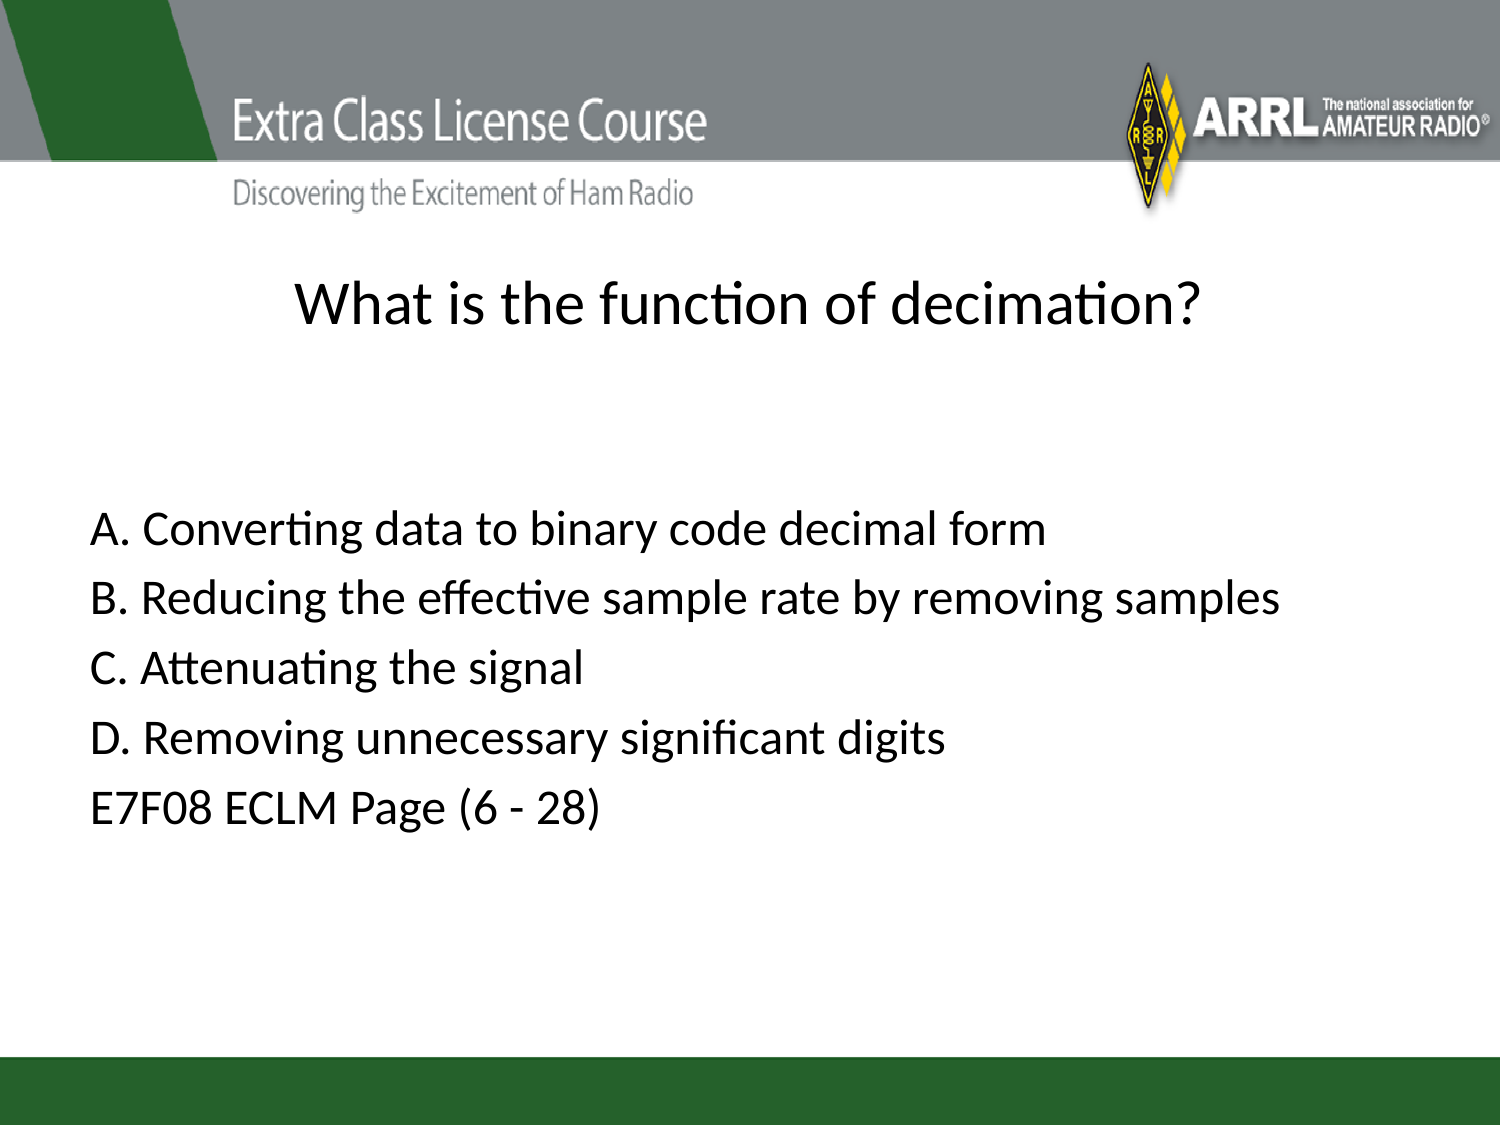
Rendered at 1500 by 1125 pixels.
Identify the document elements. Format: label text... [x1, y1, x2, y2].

picture [0, 0, 1500, 1125]
list A. Converting data to binary code decimal form B. Reducing the effective sample rate by removing samples C. Attenuating the signal D. Removing unnecessary significant digits E7F08 ECLM Page (6 - 28) [75, 487, 1425, 1005]
title What is the function of decimation? [75, 254, 1425, 435]
